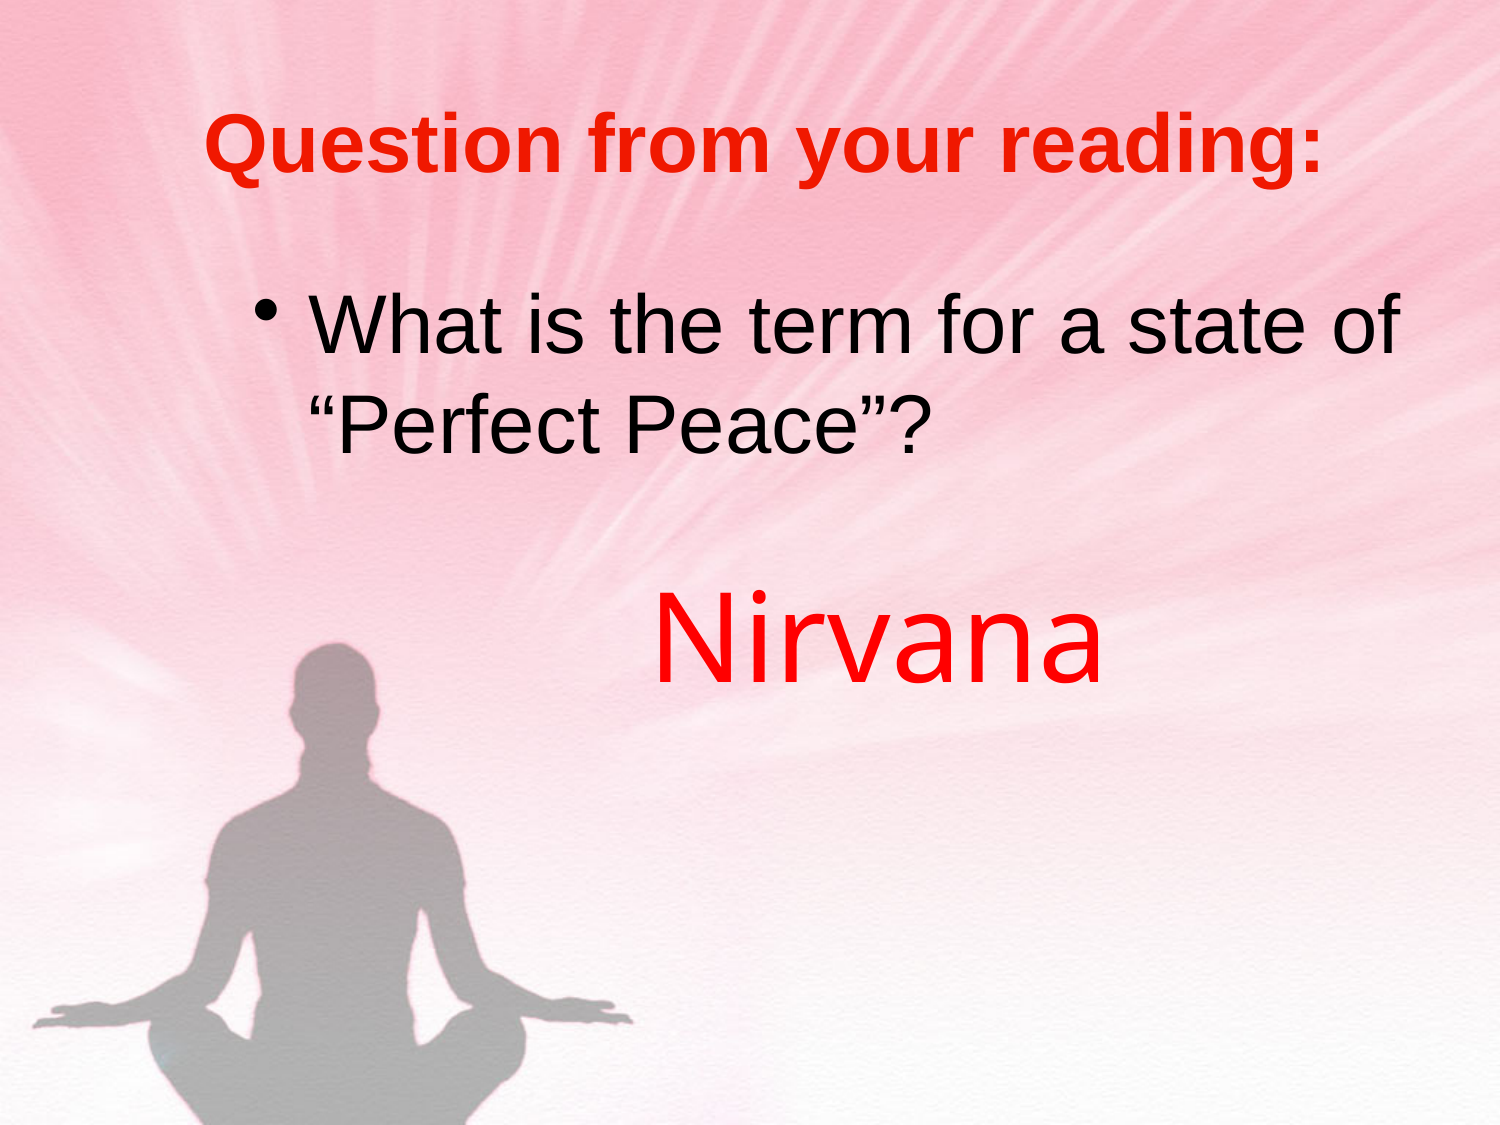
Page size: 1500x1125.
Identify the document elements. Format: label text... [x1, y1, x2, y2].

title Question from your reading: [74, 44, 1480, 233]
text_box Nirvana [257, 549, 1500, 838]
picture [0, 0, 1500, 1125]
list What is the term for a state of “Perfect Peace”? [237, 262, 1480, 551]
